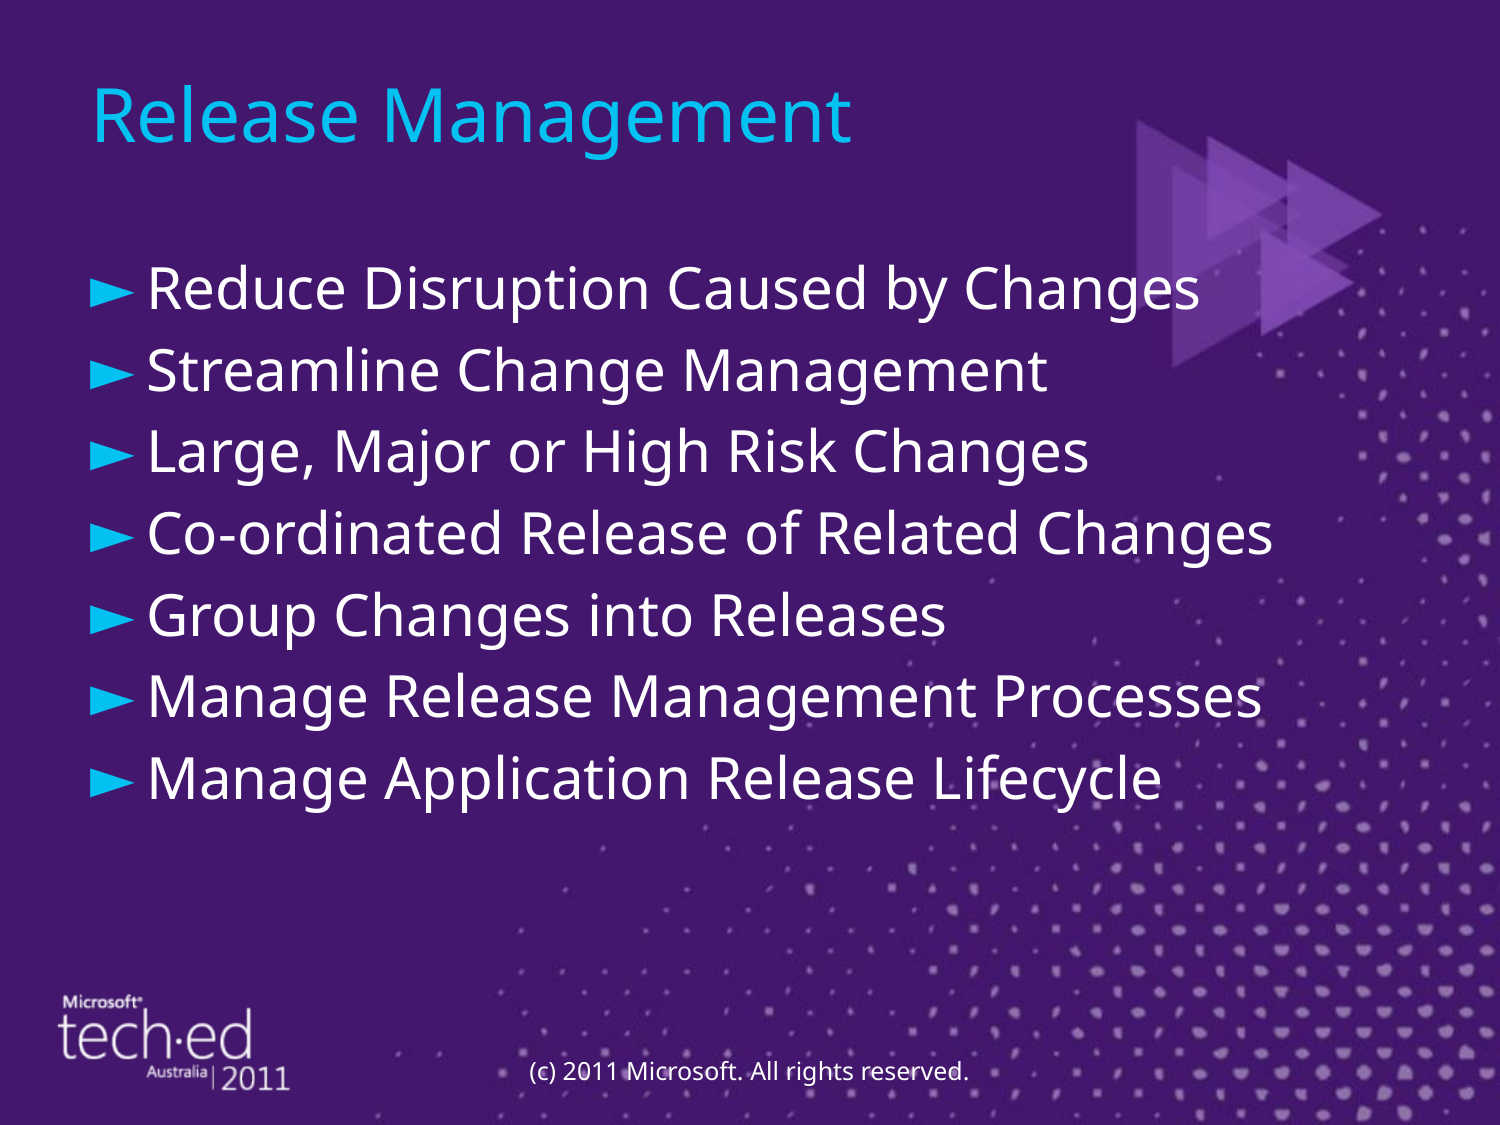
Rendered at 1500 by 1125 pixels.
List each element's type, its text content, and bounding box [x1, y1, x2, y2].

title Release Management [75, 19, 1425, 207]
picture [0, 0, 1500, 1125]
list Reduce Disruption Caused by Changes Streamline Change Management Large, Major or High Risk Changes Co-ordinated Release of Related Changes Group Changes into Releases Manage Release Management Processes Manage Application Release Lifecycle [75, 243, 1425, 986]
footer (c) 2011 Microsoft. All rights reserved. [512, 1042, 988, 1103]
